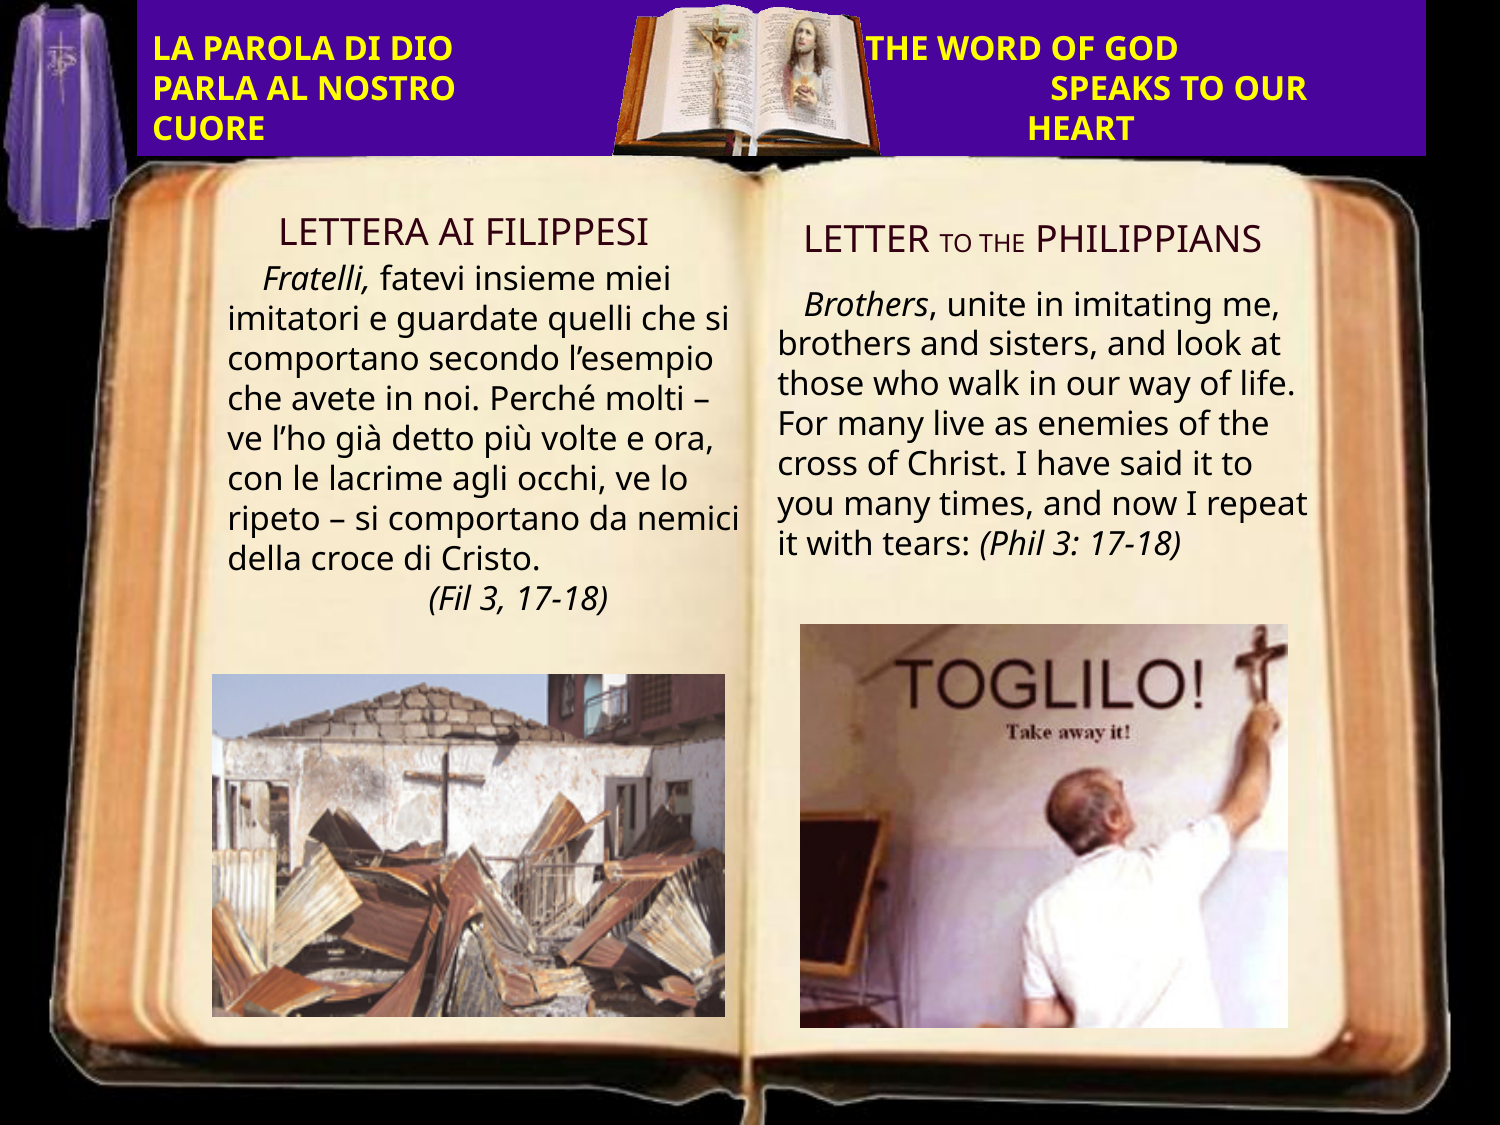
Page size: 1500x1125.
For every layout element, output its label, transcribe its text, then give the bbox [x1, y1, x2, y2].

text_box Fratelli, fatevi insieme miei imitatori e guardate quelli che si comportano secondo l’esempio che avete in noi. Perché molti – ve l’ho già detto più volte e ora, con le lacrime agli occhi, ve lo ripeto – si comportano da nemici della croce di Cristo. (Fil 3, 17-18) [212, 249, 763, 625]
text_box LETTERA AI FILIPPESI [212, 199, 725, 249]
text_box LA PAROLA DI DIO THE WORD OF GOD PARLA AL NOSTRO SPEAKS TO OUR CUORE HEART [137, 0, 612, 155]
text_box Brothers, unite in imitating me, brothers and sisters, and look at those who walk in our way of life. For many live as enemies of the cross of Christ. I have said it to you many times, and now I repeat it with tears: (Phil 3: 17-18) [762, 274, 1325, 570]
text_box LETTER TO THE PHILIPPIANS [750, 199, 1325, 274]
picture [0, 0, 1500, 1125]
text_box LA PAROLA DI DIO THE WORD OF GOD PARLA AL NOSTRO SPEAKS TO OUR CUORE HEART [888, 0, 1425, 155]
